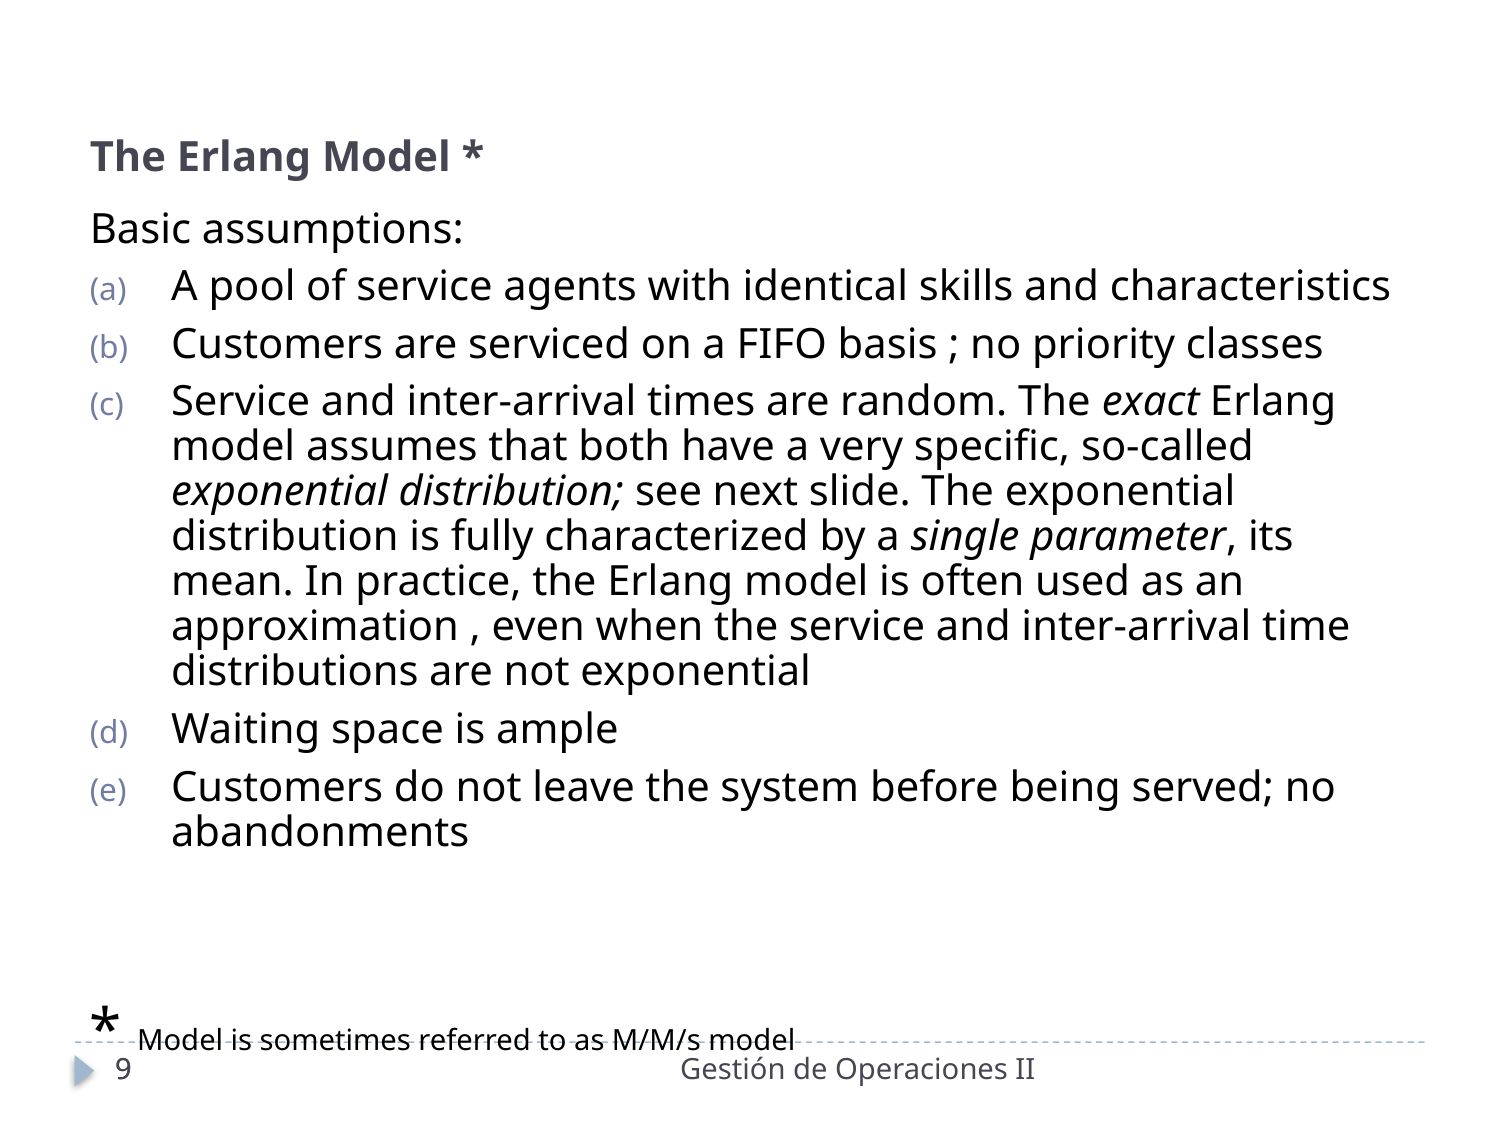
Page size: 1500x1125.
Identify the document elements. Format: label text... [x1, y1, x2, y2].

slide_number 9 [100, 1042, 426, 1103]
footer Gestión de Operaciones II [475, 1042, 1051, 1103]
list Basic assumptions: A pool of service agents with identical skills and characteristics Customers are serviced on a FIFO basis ; no priority classes Service and inter-arrival times are random. The exact Erlang model assumes that both have a very specific, so-called exponential distribution; see next slide. The exponential distribution is fully characterized by a single parameter, its mean. In practice, the Erlang model is often used as an approximation , even when the service and inter-arrival time distributions are not exponential Waiting space is ample Customers do not leave the system before being served; no abandonments * Model is sometimes referred to as M/M/s model [75, 200, 1425, 1006]
title The Erlang Model * [75, 24, 1425, 188]
